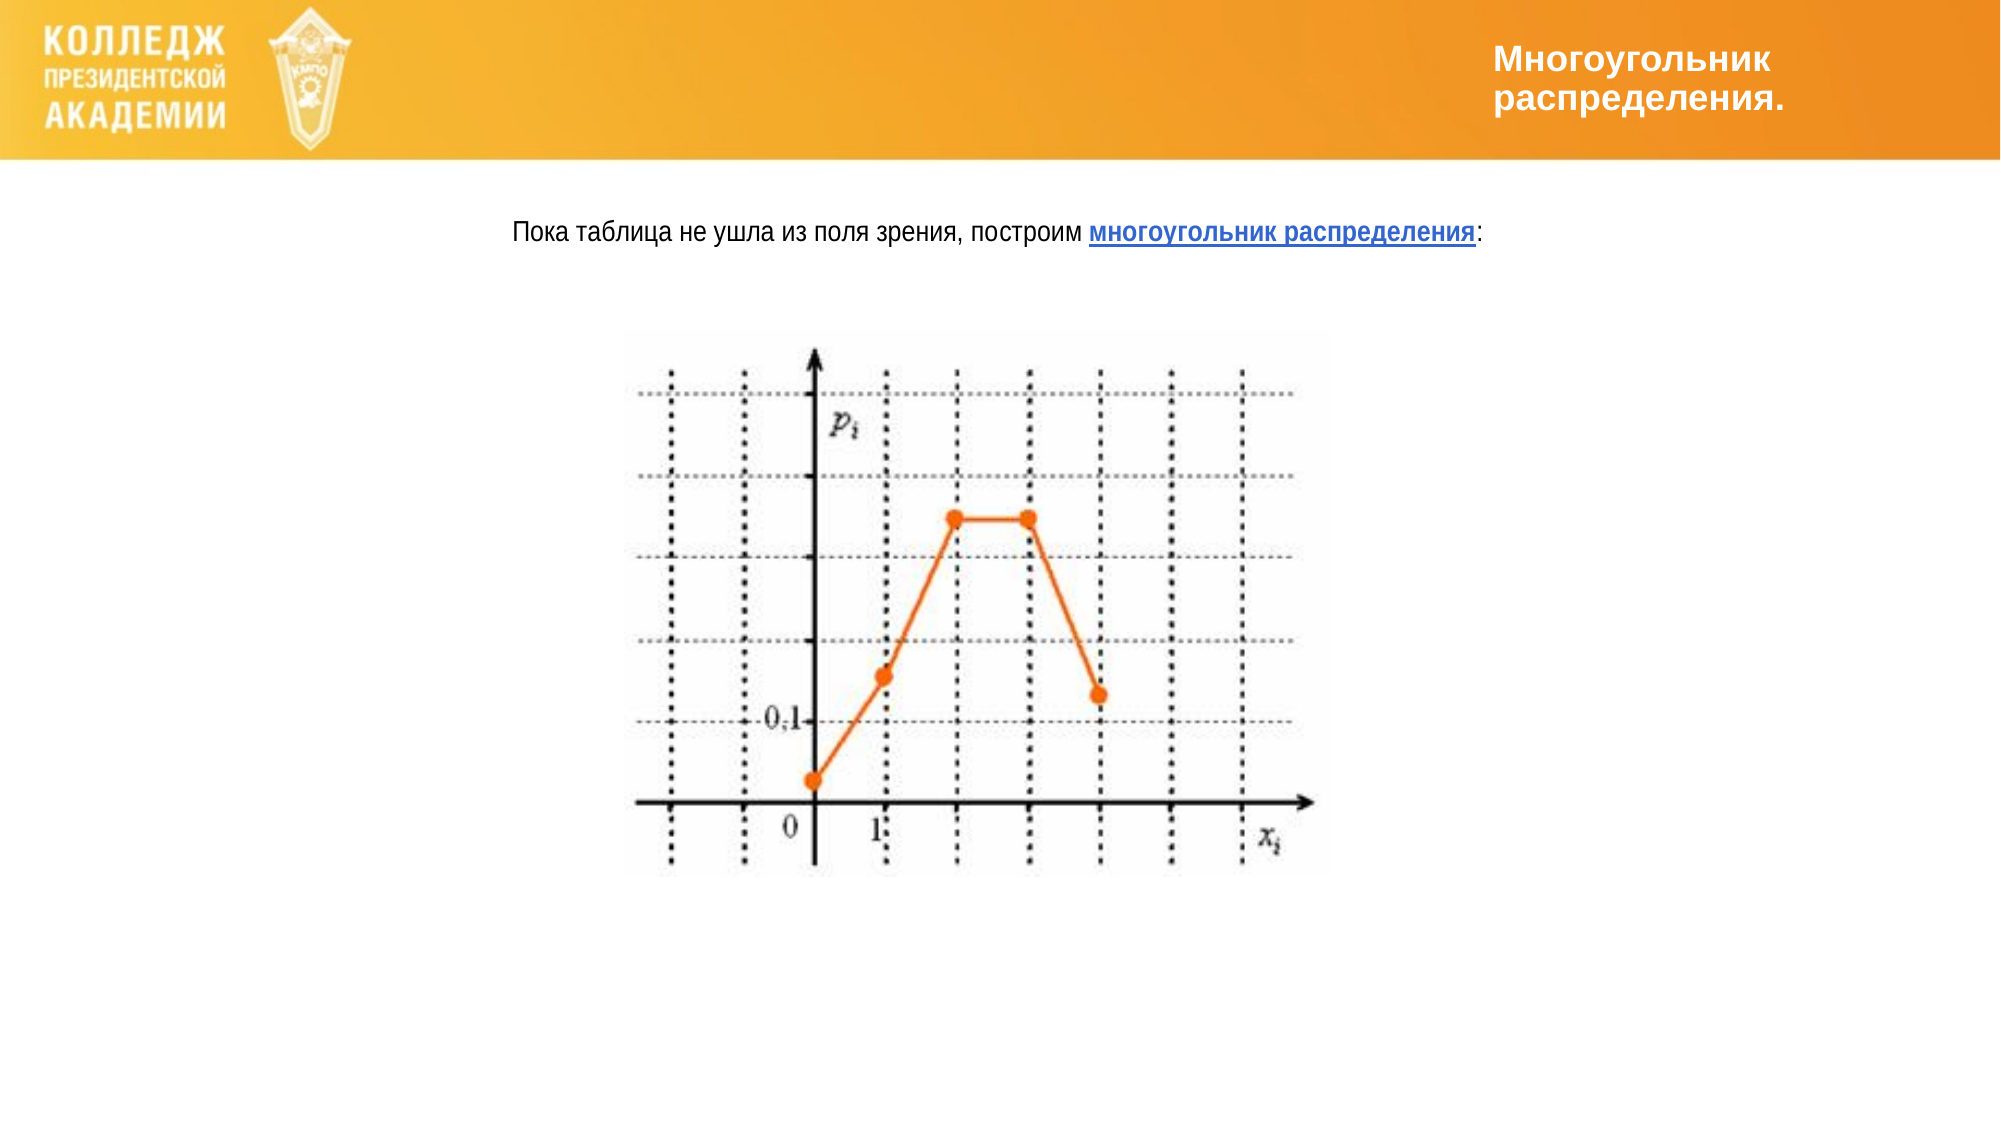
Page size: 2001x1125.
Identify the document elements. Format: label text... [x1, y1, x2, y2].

picture [0, 0, 2001, 1125]
text_box Многоугольник распределения. [1478, 32, 1879, 129]
